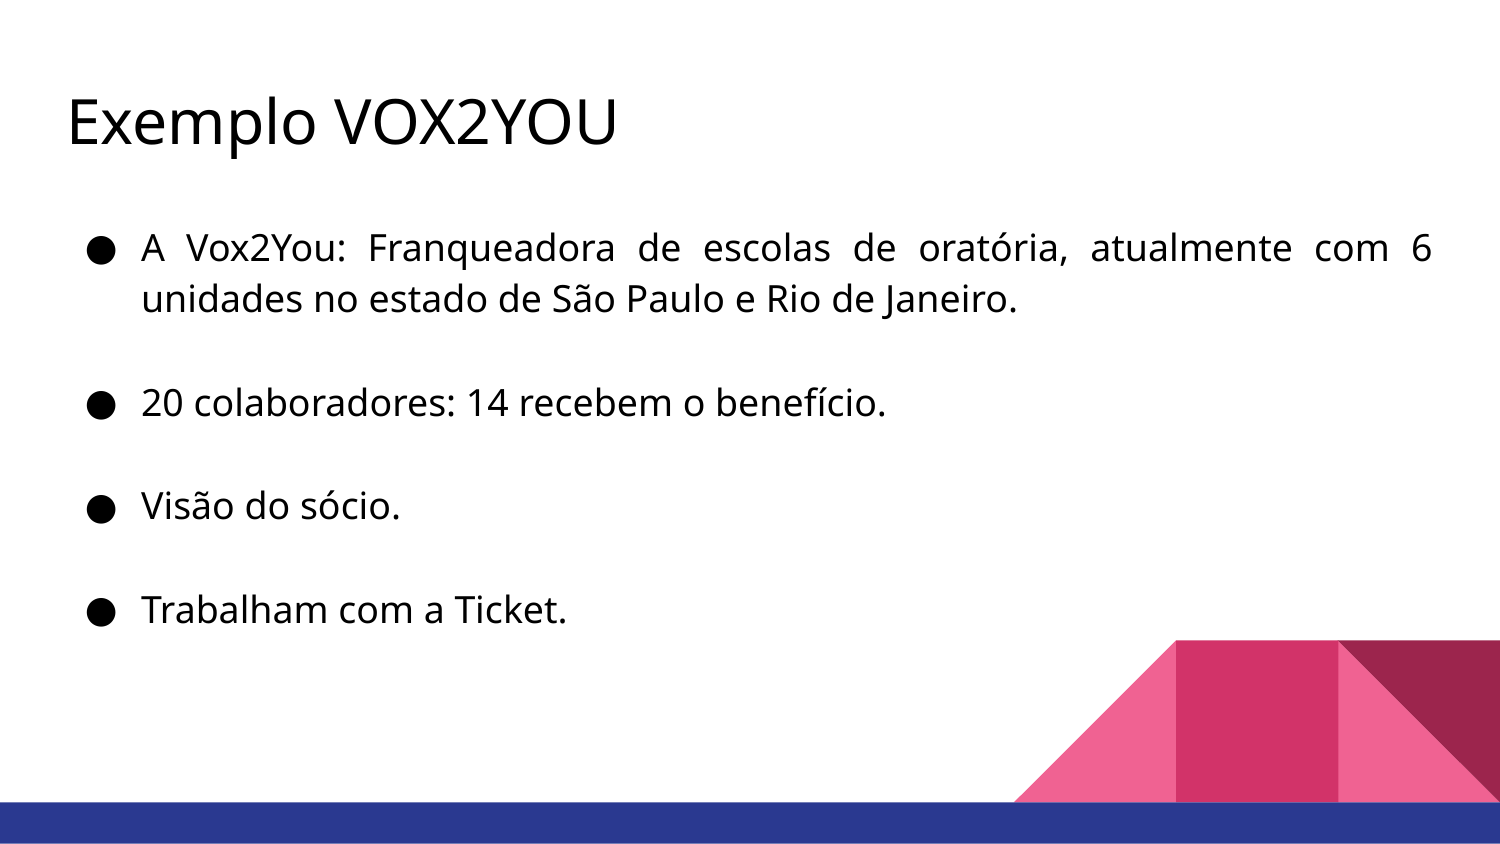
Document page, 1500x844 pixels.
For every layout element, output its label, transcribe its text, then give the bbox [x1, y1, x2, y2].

list A Vox2You: Franqueadora de escolas de oratória, atualmente com 6 unidades no estado de São Paulo e Rio de Janeiro. 20 colaboradores: 14 recebem o benefício. Visão do sócio. Trabalham com a Ticket. [51, 201, 1449, 750]
title Exemplo VOX2YOU [51, 67, 1449, 167]
